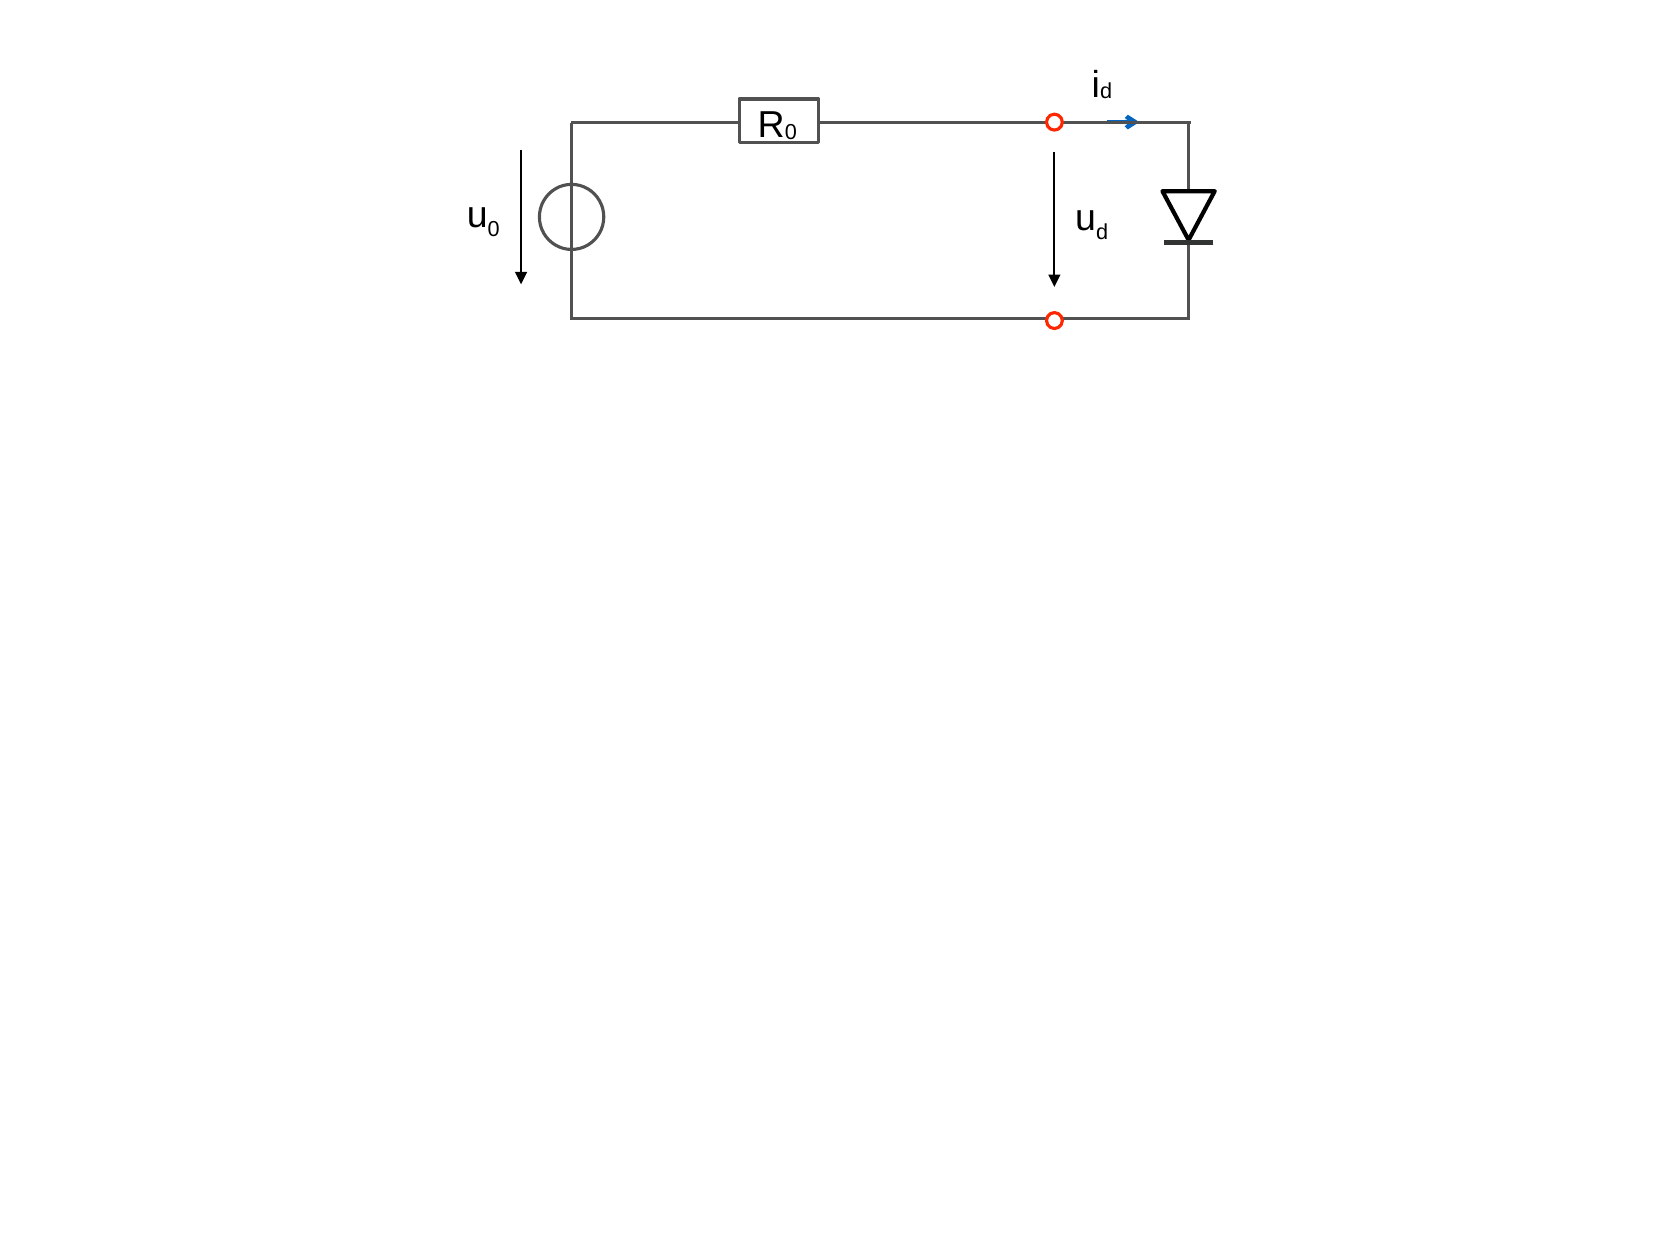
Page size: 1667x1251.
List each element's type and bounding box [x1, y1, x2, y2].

text_box [451, 51, 1215, 329]
